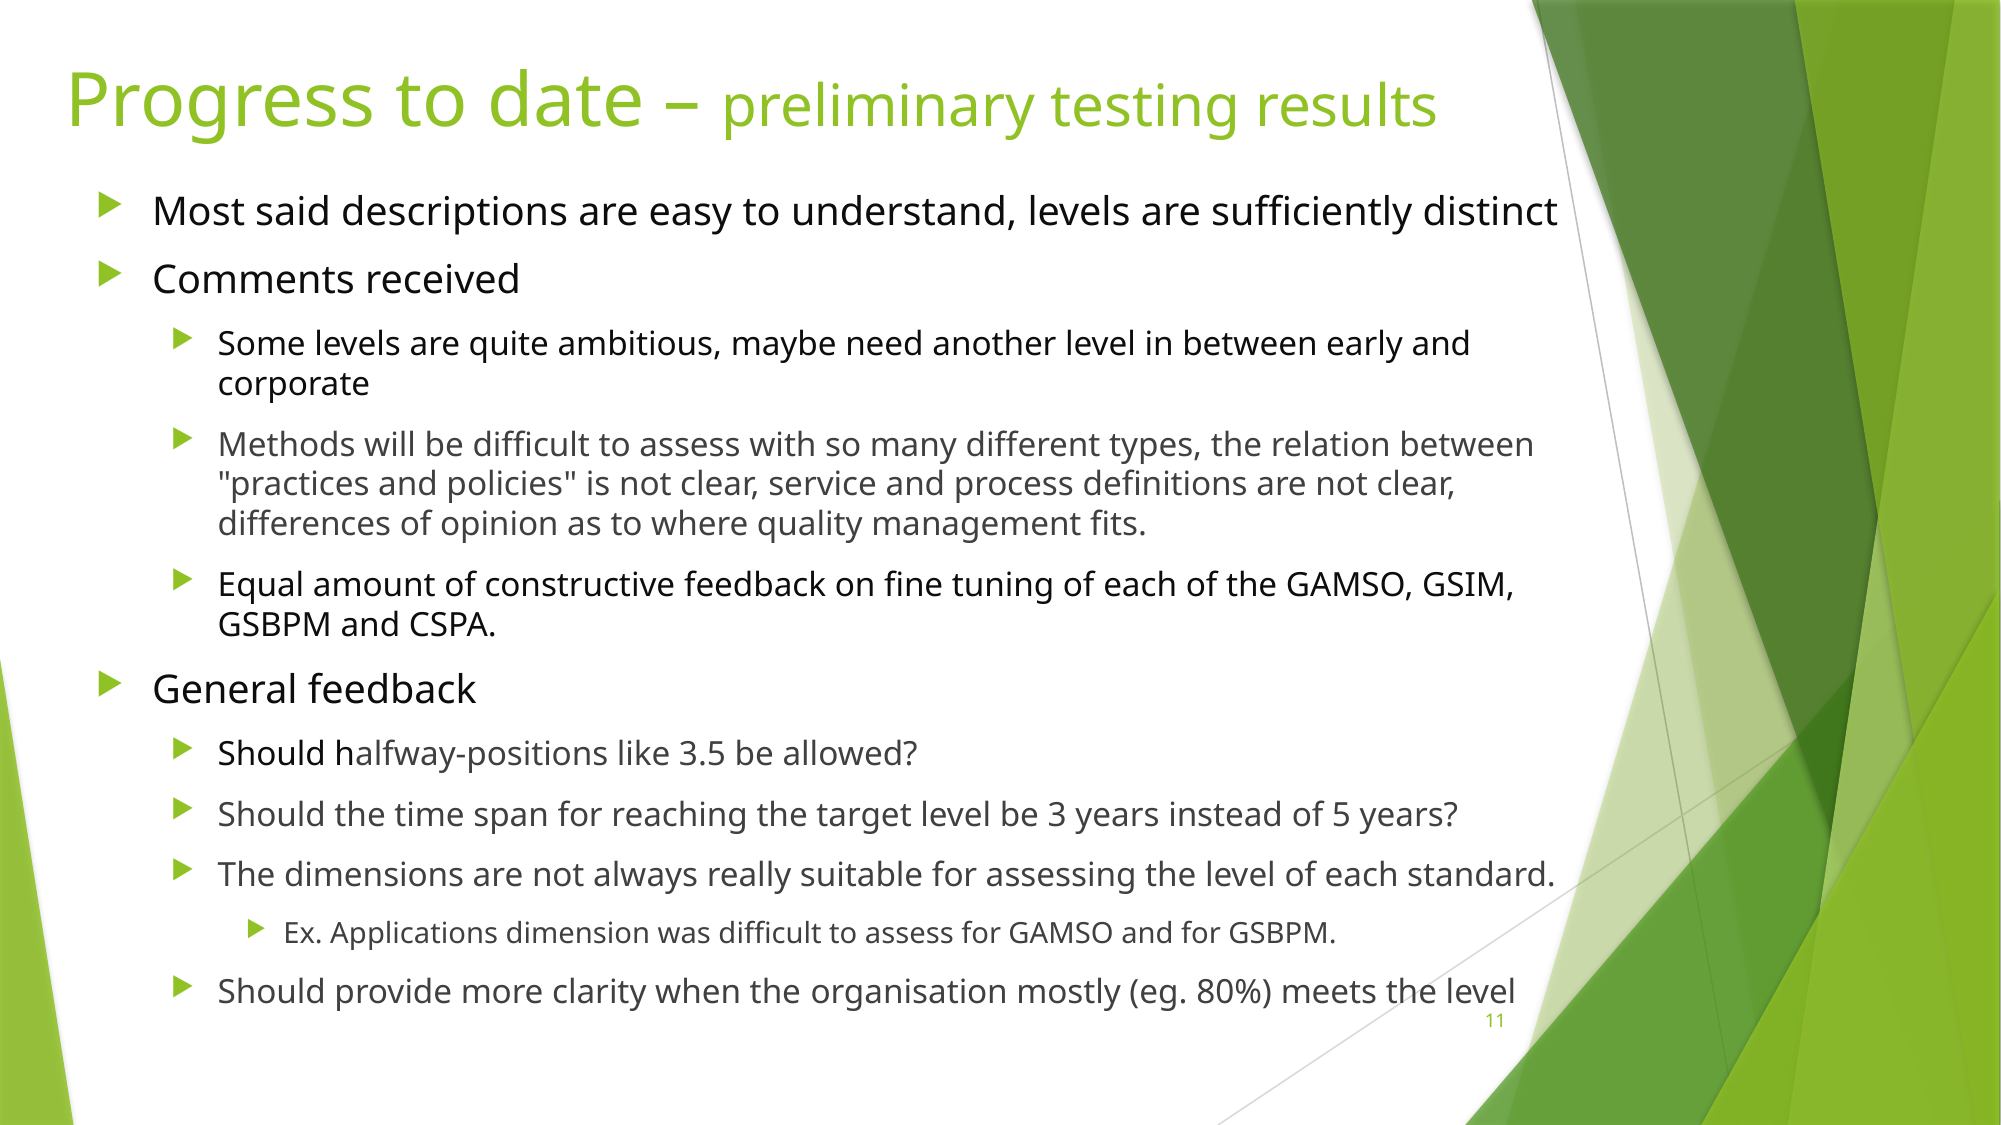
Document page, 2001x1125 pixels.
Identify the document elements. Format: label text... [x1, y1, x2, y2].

title Progress to date – preliminary testing results [50, 44, 1624, 261]
list Most said descriptions are easy to understand, levels are sufficiently distinct Comments received Some levels are quite ambitious, maybe need another level in between early and corporate Methods will be difficult to assess with so many different types, the relation between "practices and policies" is not clear, service and process definitions are not clear, differences of opinion as to where quality management fits. Equal amount of constructive feedback on fine tuning of each of the GAMSO, GSIM, GSBPM and CSPA. General feedback Should halfway-positions like 3.5 be allowed? Should the time span for reaching the target level be 3 years instead of 5 years? The dimensions are not always really suitable for assessing the level of each standard. Ex. Applications dimension was difficult to assess for GAMSO and for GSBPM. Should provide more clarity when the organisation mostly (eg. 80%) meets the level [80, 178, 1593, 1074]
slide_number 11 [1409, 991, 1522, 1051]
